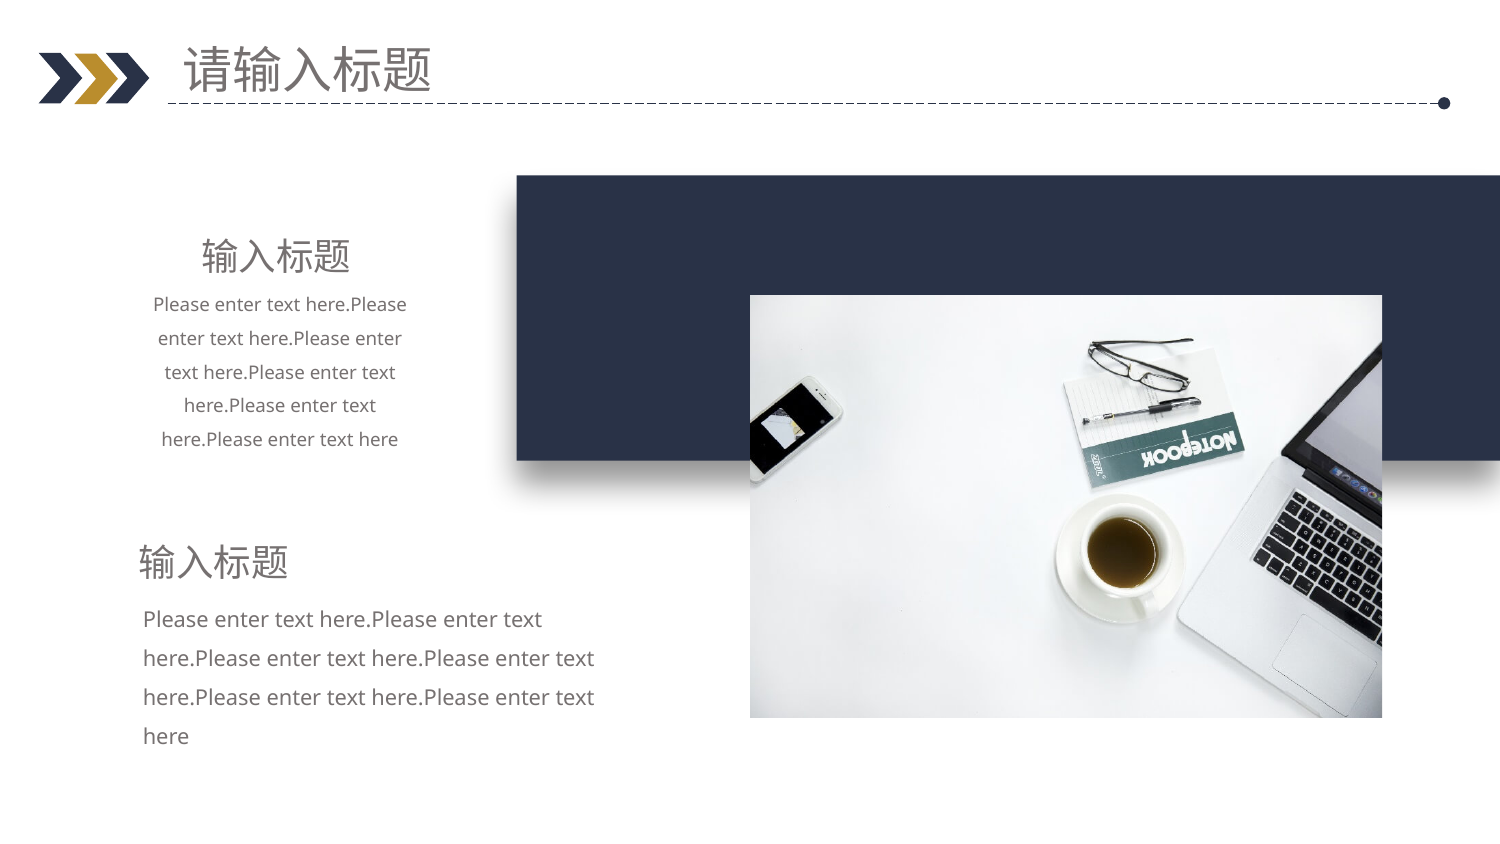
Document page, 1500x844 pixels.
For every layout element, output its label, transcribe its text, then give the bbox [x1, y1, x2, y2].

text_box Please enter text here.Please enter text here.Please enter text here.Please enter text here.Please enter text here.Please enter text here [124, 274, 436, 458]
text_box [516, 174, 1500, 462]
text_box Please enter text here.Please enter text here.Please enter text here.Please enter text here.Please enter text here.Please enter text here [128, 584, 633, 757]
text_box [38, 31, 1444, 107]
text_box 输入标题 [120, 203, 432, 286]
picture [749, 295, 1383, 718]
text_box 输入标题 [124, 508, 575, 592]
